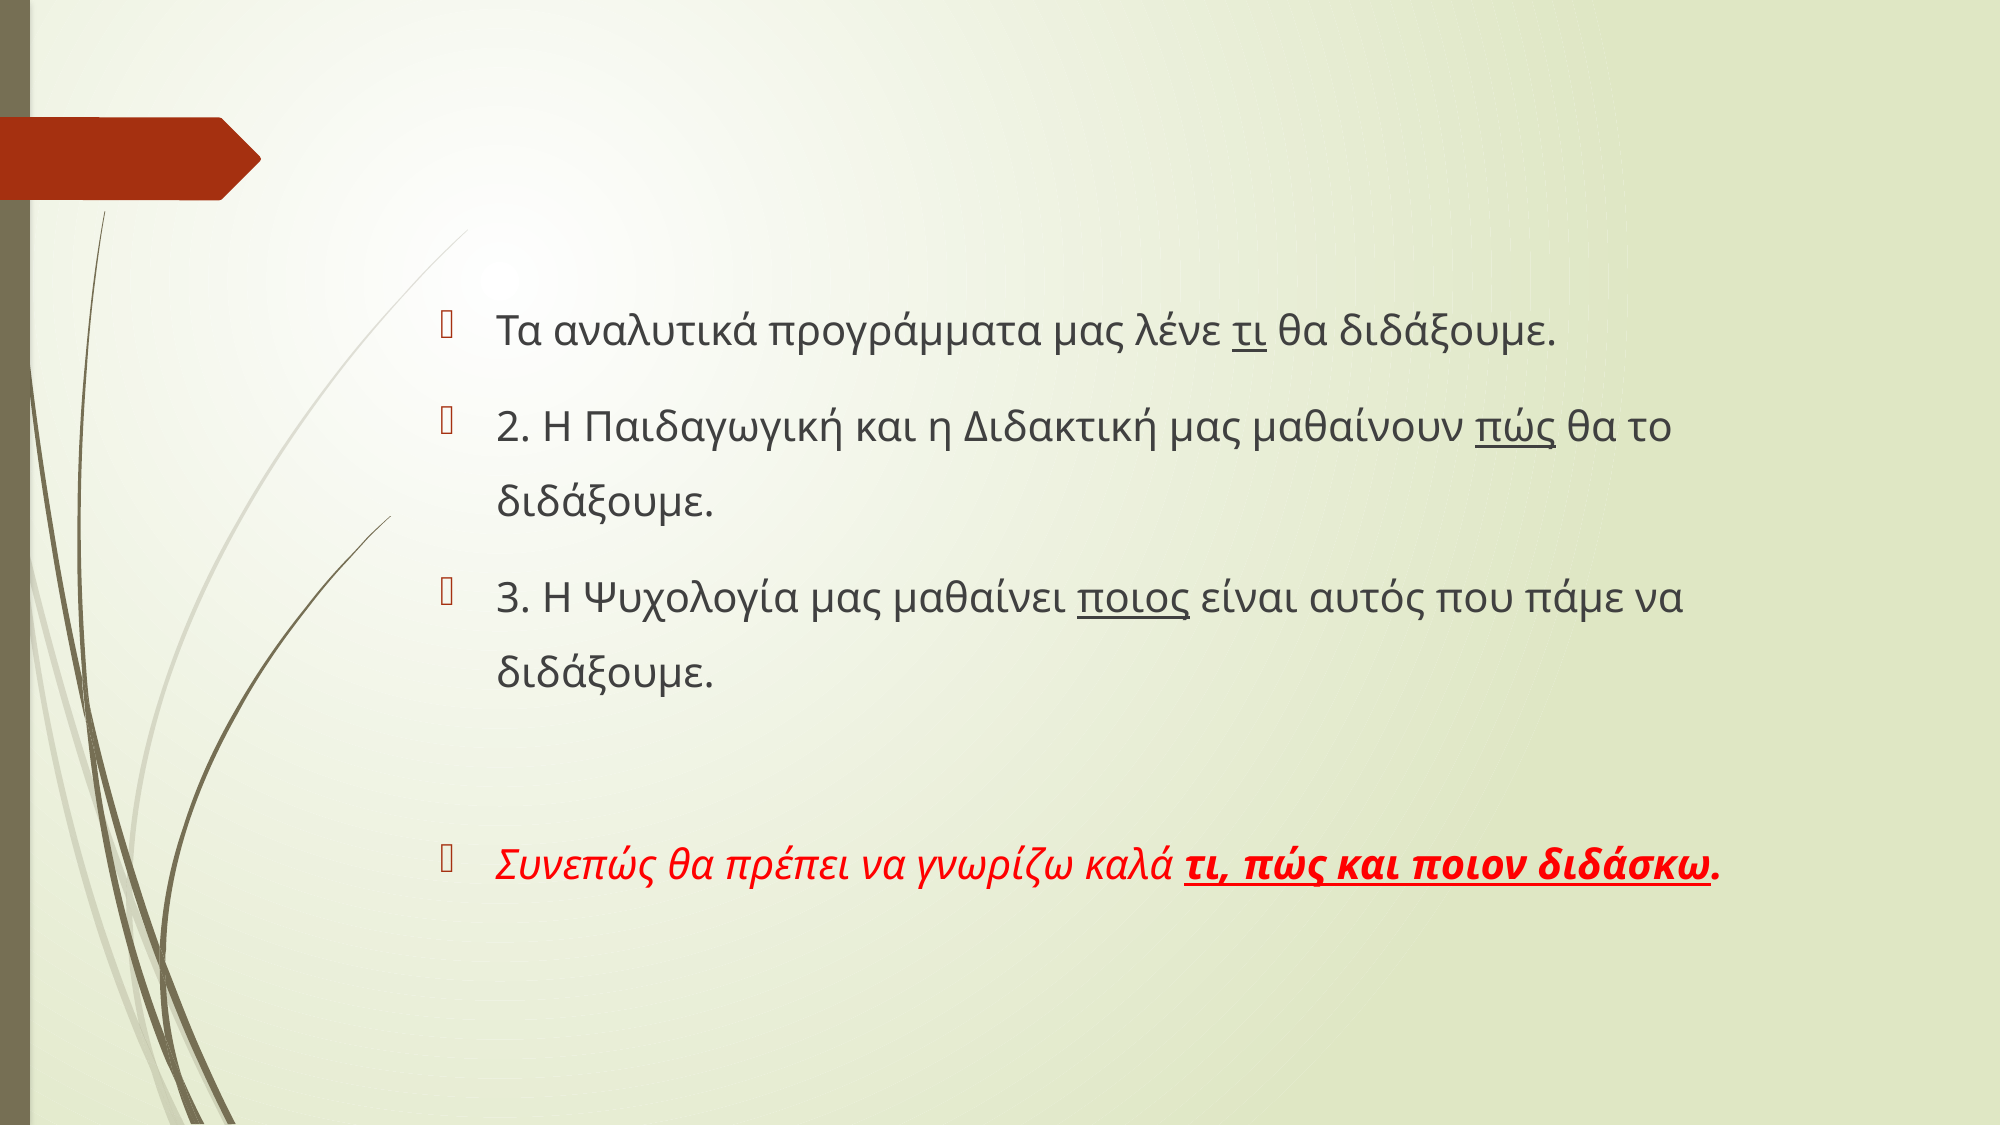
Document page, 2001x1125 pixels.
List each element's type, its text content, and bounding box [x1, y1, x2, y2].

list Τα αναλυτικά προγράμματα μας λένε τι θα διδάξουμε. 2. Η Παιδαγωγική και η Διδακτική μας μαθαίνουν πώς θα το διδάξουμε. 3. Η Ψυχολογία μας μαθαίνει ποιος είναι αυτός που πάμε να διδάξουμε. Συνεπώς θα πρέπει να γνωρίζω καλά τι, πώς και ποιον διδάσκω. [424, 271, 1888, 970]
